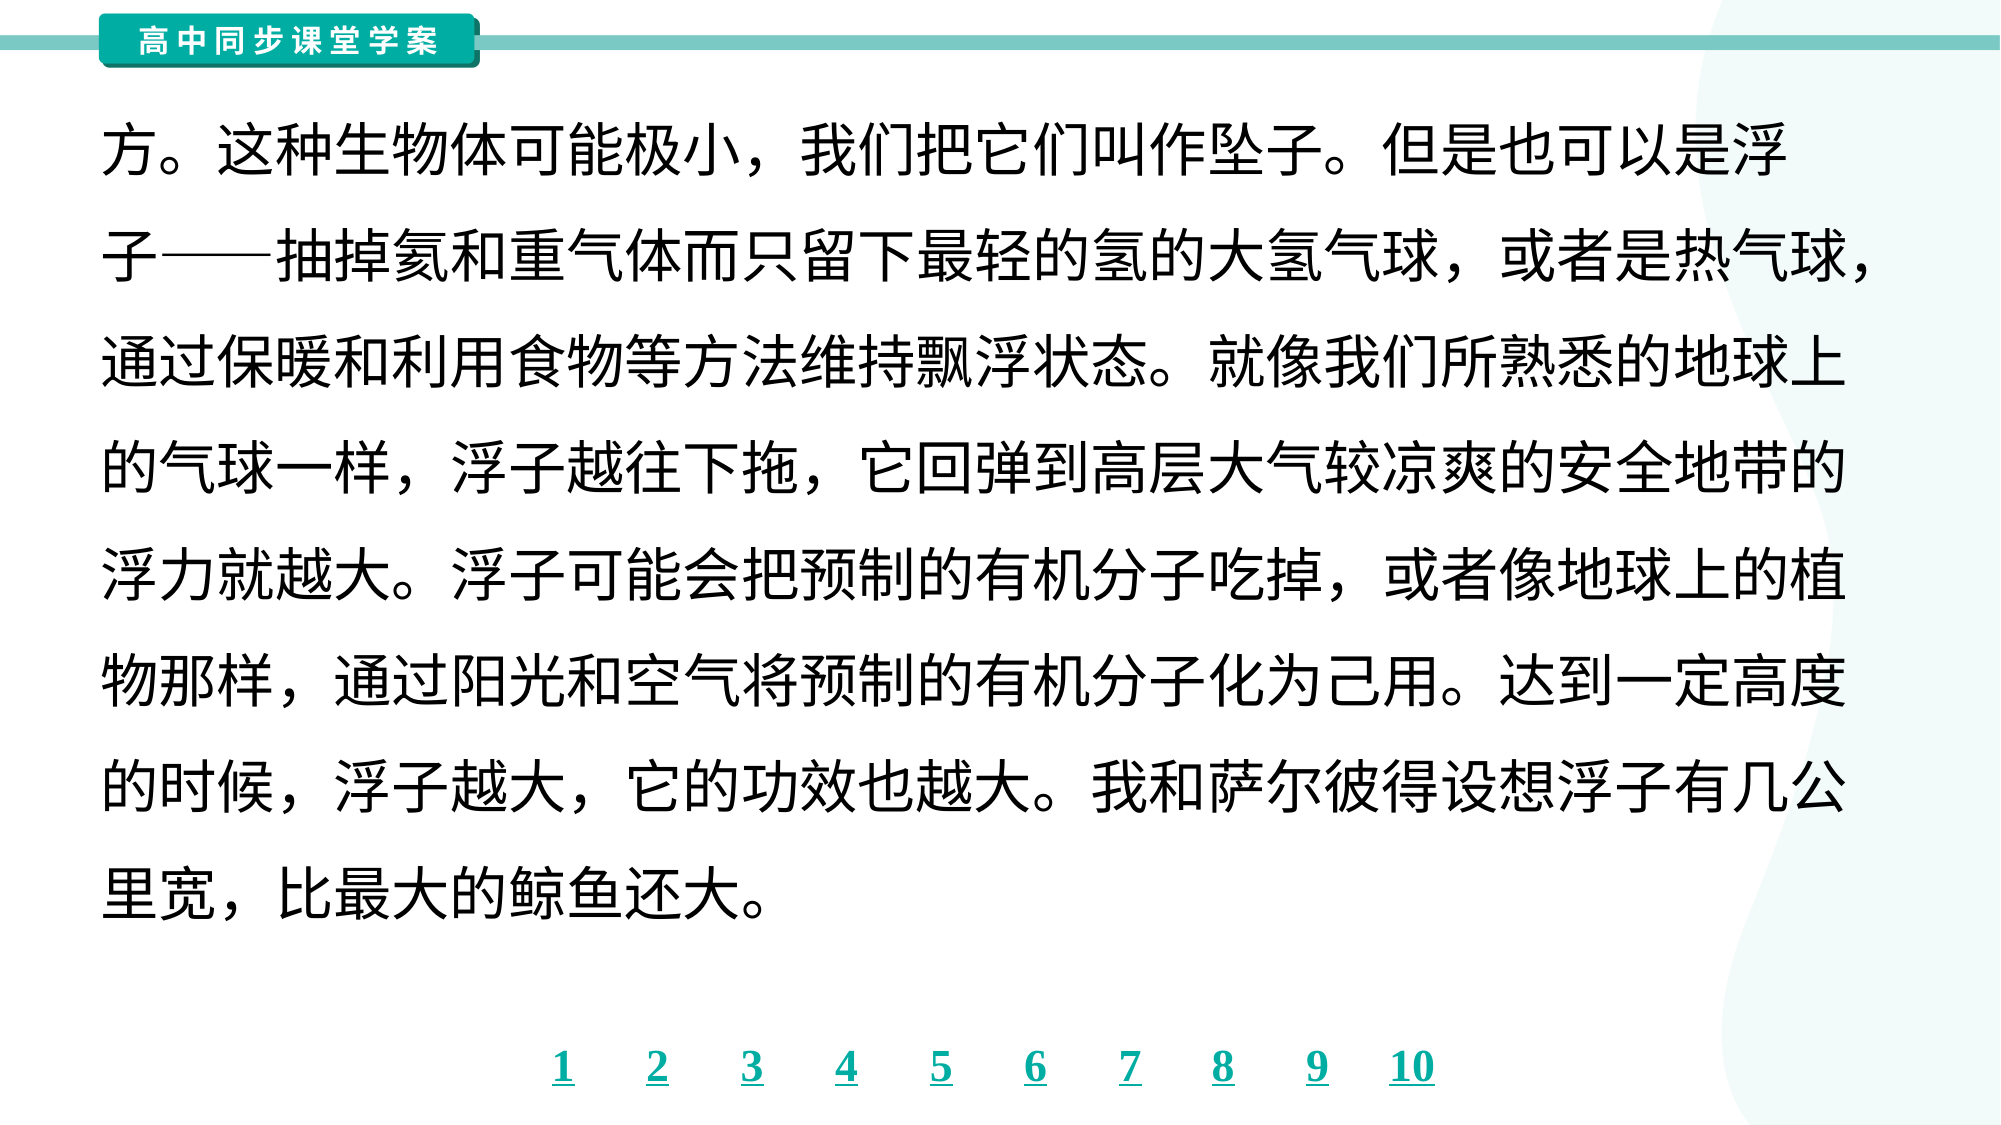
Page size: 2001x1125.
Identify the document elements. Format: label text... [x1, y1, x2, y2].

picture [0, 0, 2000, 1125]
text_box 方。这种生物体可能极小，我们把它们叫作坠子。但是也可以是浮 子——抽掉氦和重气体而只留下最轻的氢的大氢气球，或者是热气球， 通过保暖和利用食物等方法维持飘浮状态。就像我们所熟悉的地球上 的气球一样，浮子越往下拖，它回弹到高层大气较凉爽的安全地带的 浮力就越大。浮子可能会把预制的有机分子吃掉，或者像地球上的植 物那样，通过阳光和空气将预制的有机分子化为己用。达到一定高度 的时候，浮子越大，它的功效也越大。我和萨尔彼得设想浮子有几公 里宽，比最大的鲸鱼还大。 [100, 76, 1899, 927]
